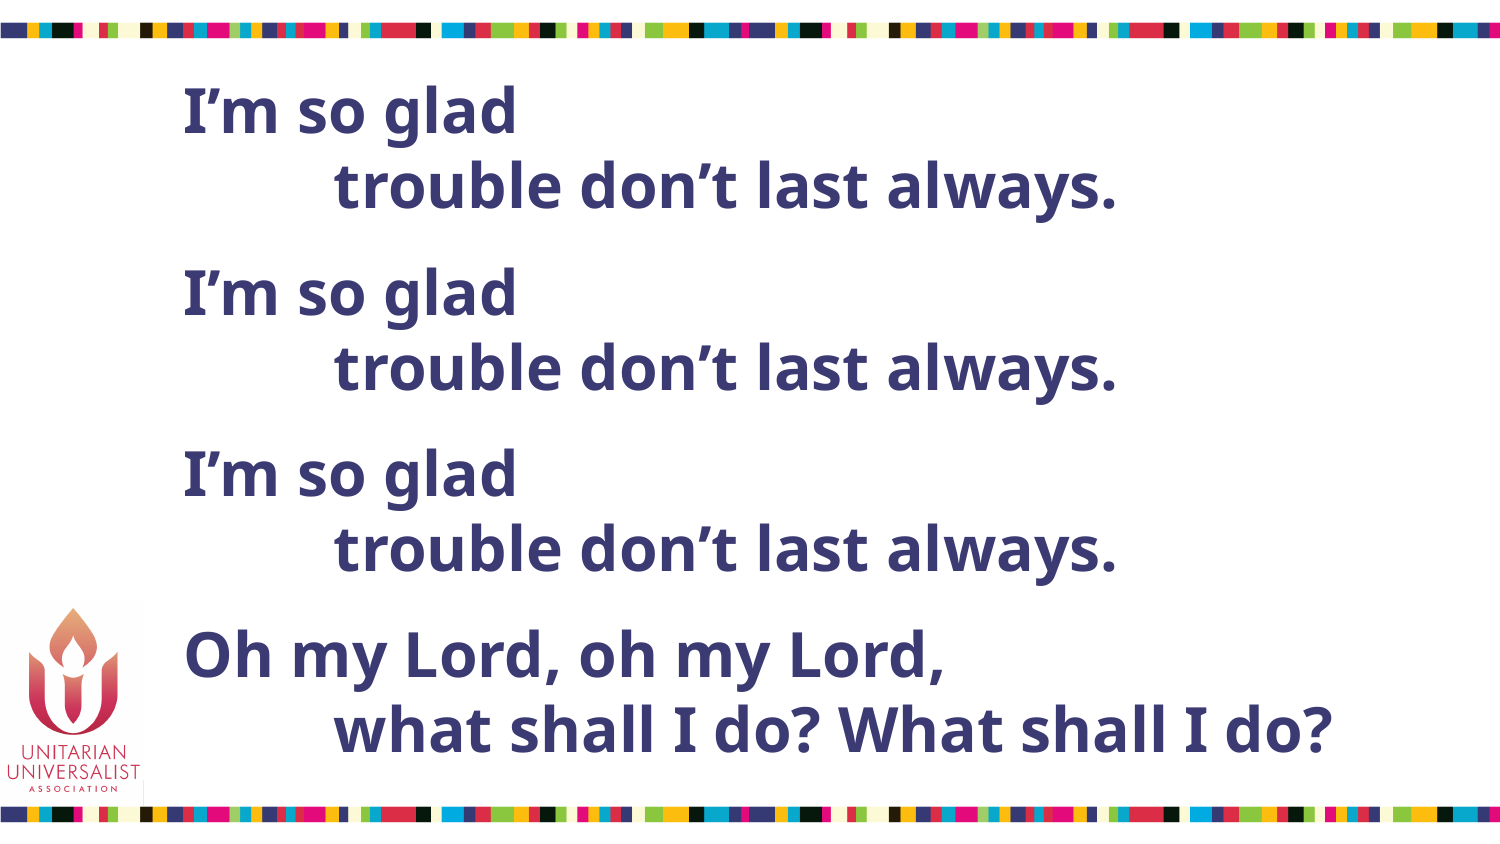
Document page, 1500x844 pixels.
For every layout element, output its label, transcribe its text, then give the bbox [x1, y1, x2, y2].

picture [0, 600, 1500, 824]
picture [0, 22, 1500, 40]
text_box I’m so glad trouble don’t last always. I’m so glad trouble don’t last always. I’m so glad trouble don’t last always. Oh my Lord, oh my Lord, what shall I do? What shall I do? [168, 56, 1421, 780]
